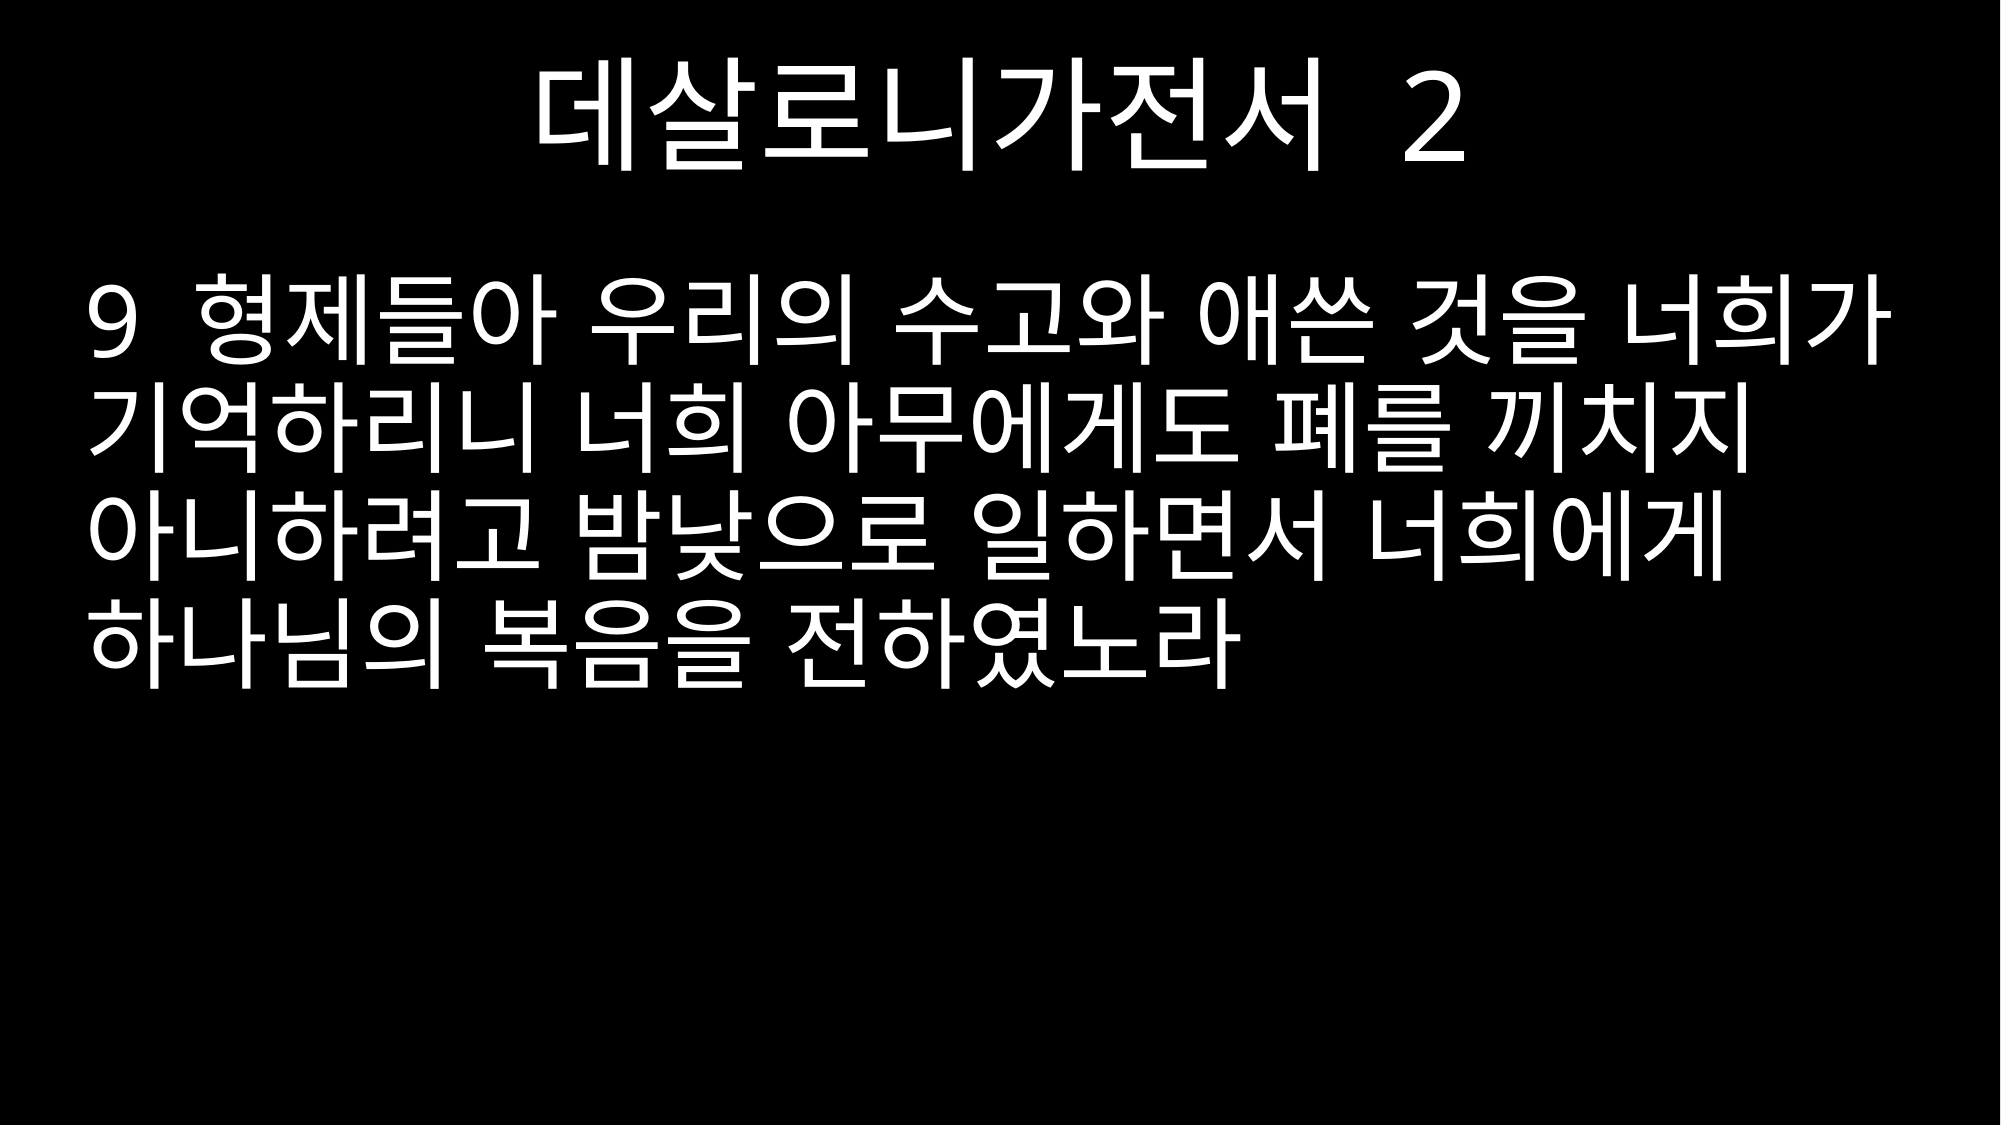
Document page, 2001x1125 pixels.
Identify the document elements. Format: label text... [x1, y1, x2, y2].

picture [0, 0, 2001, 1125]
footer 데살로니가전서 2 [0, 32, 2000, 192]
list 9 형제들아 우리의 수고와 애쓴 것을 너희가 기억하리니 너희 아무에게도 폐를 끼치지 아니하려고 밤낮으로 일하면서 너희에게 하나님의 복음을 전하였노라 [69, 263, 1953, 423]
